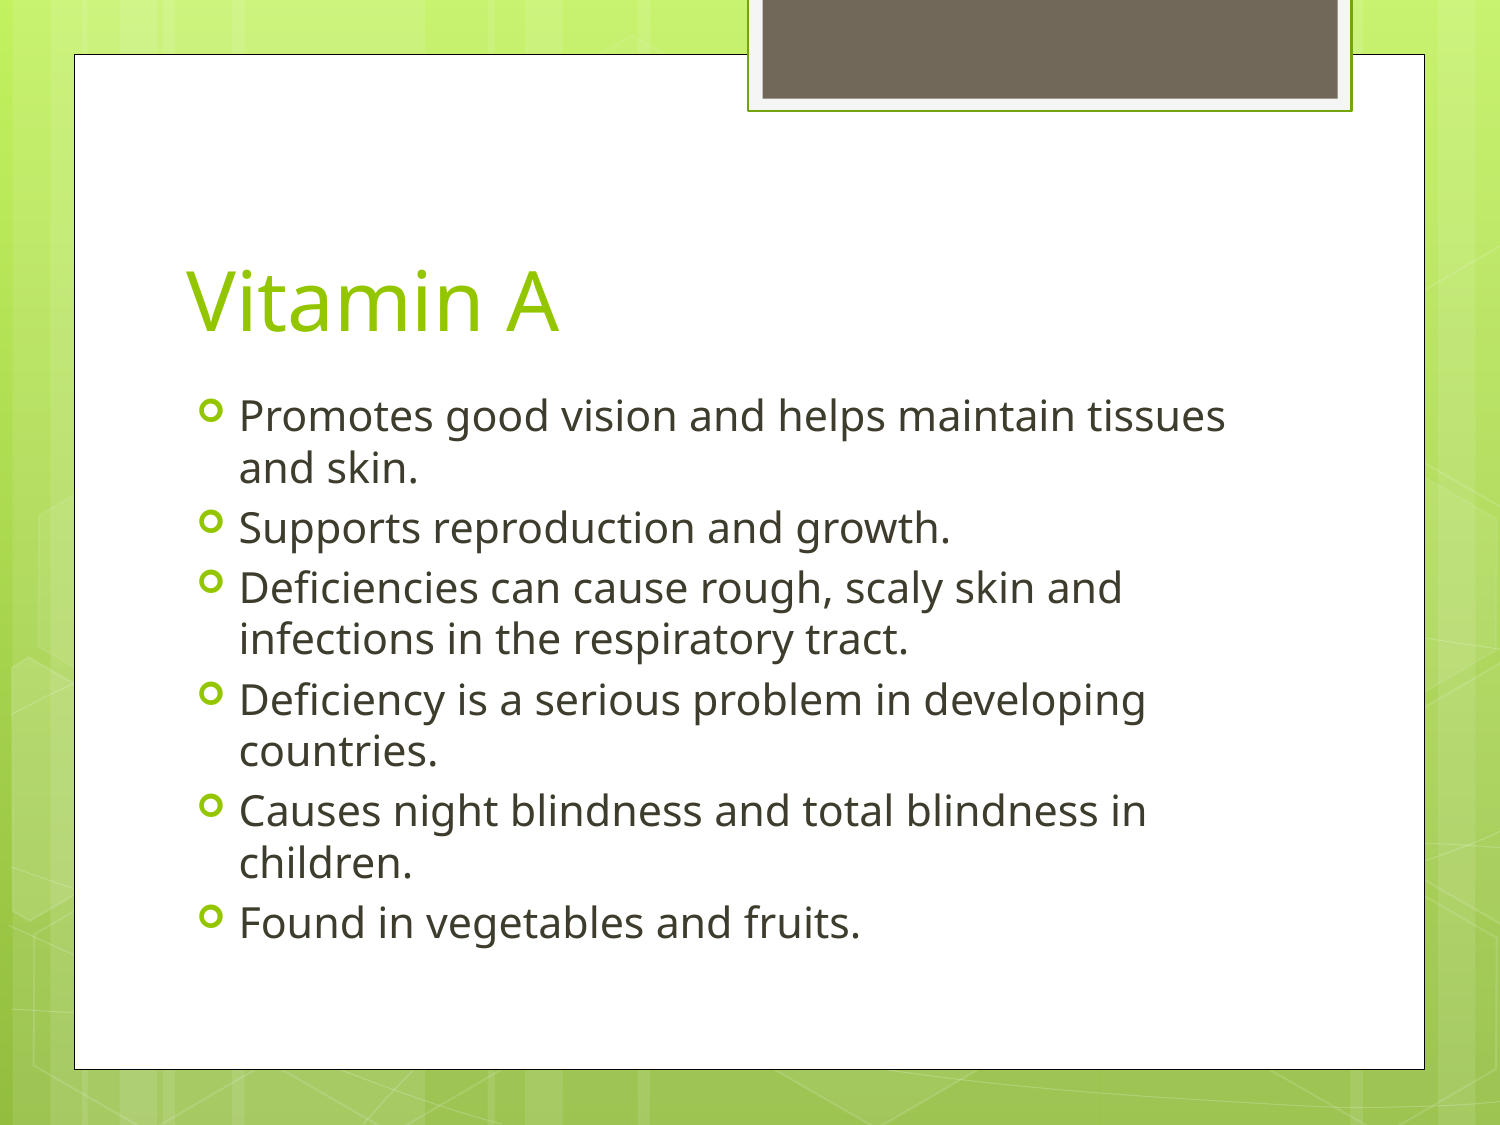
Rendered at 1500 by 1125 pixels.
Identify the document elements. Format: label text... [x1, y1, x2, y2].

title Vitamin A [171, 168, 1324, 357]
list Promotes good vision and helps maintain tissues and skin. Supports reproduction and growth. Deficiencies can cause rough, scaly skin and infections in the respiratory tract. Deficiency is a serious problem in developing countries. Causes night blindness and total blindness in children. Found in vegetables and fruits. [171, 381, 1283, 957]
